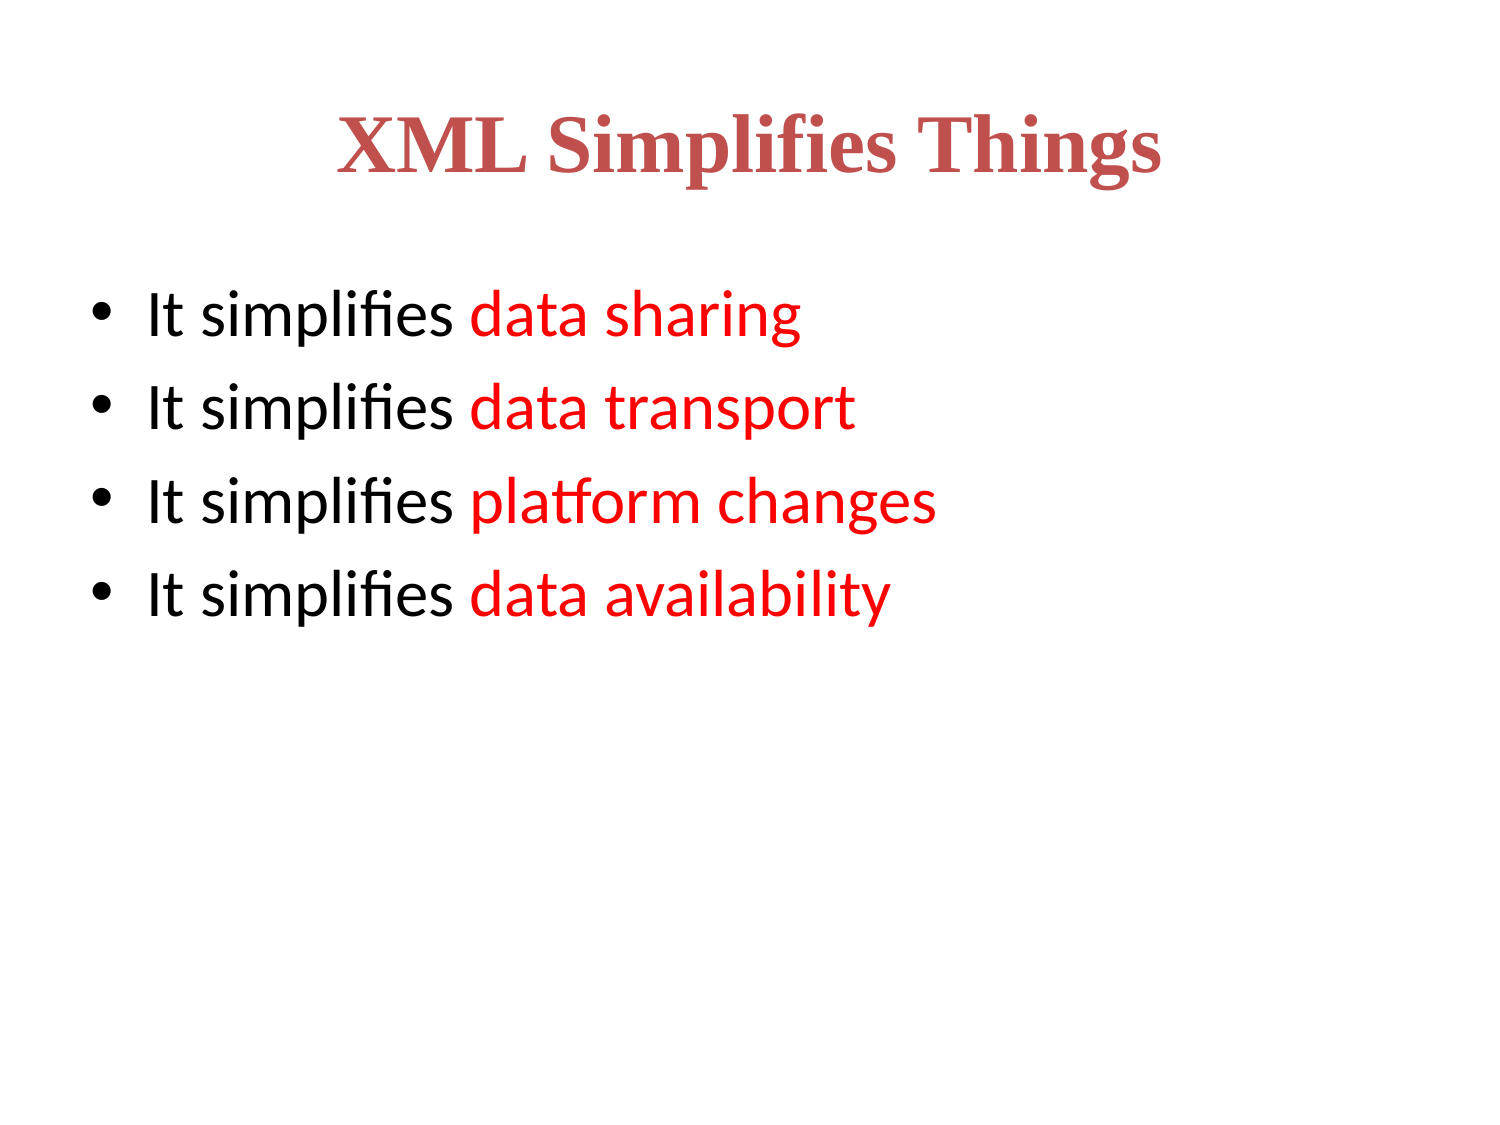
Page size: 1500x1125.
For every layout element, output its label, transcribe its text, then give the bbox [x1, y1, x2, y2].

title XML Simplifies Things [75, 45, 1425, 233]
list It simplifies data sharing It simplifies data transport It simplifies platform changes It simplifies data availability [75, 262, 1425, 1005]
